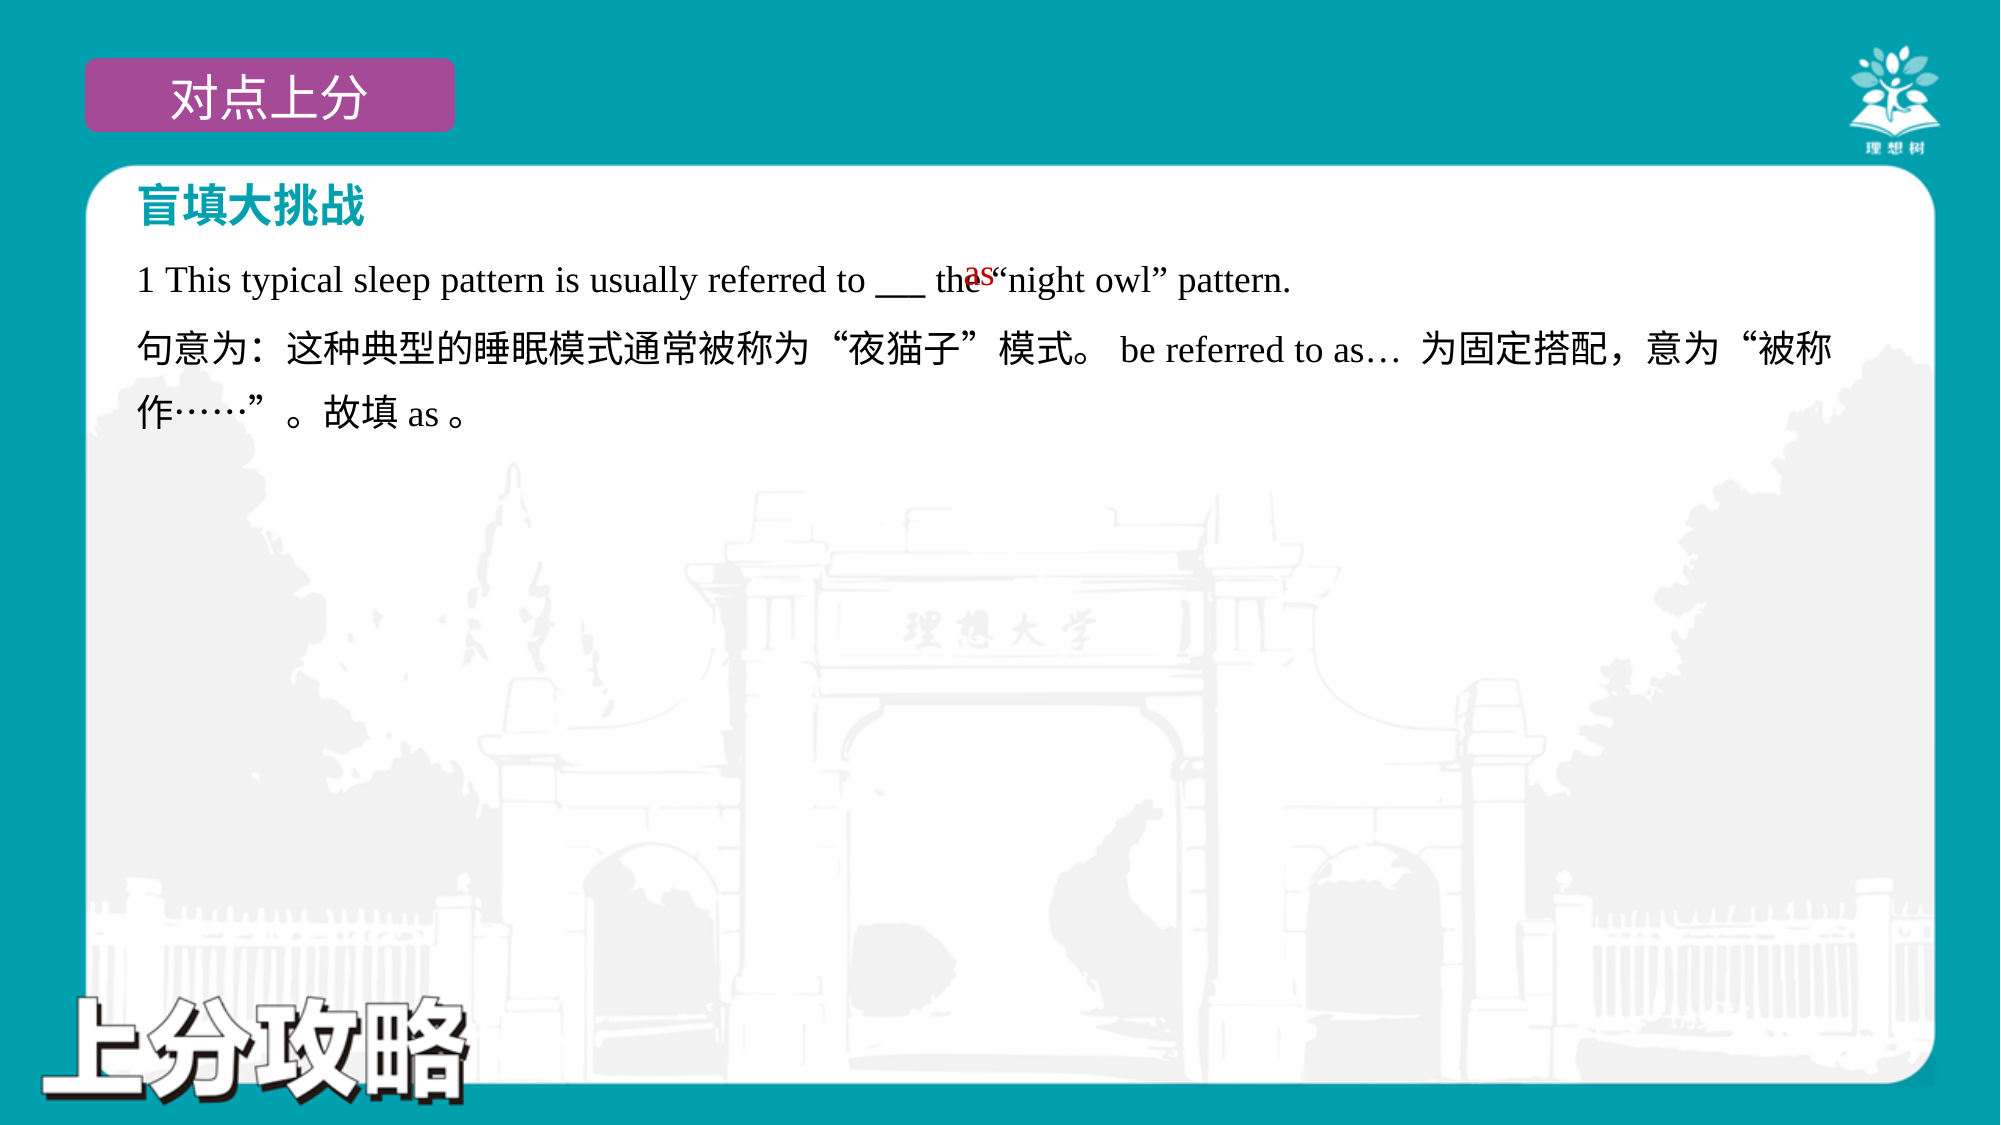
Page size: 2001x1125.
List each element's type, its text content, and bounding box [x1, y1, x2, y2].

text_box as [949, 226, 1009, 287]
text_box 盲填大挑战 [136, 176, 1865, 232]
text_box 句意为：这种典型的睡眠模式通常被称为“夜猫子”模式。be referred to as… 为固定搭配，意为“被称 作……”。故填as。 [136, 300, 1865, 428]
text_box 1 This typical sleep pattern is usually referred to ___ the “night owl” pattern. [136, 233, 1865, 293]
picture [0, 0, 2000, 1125]
